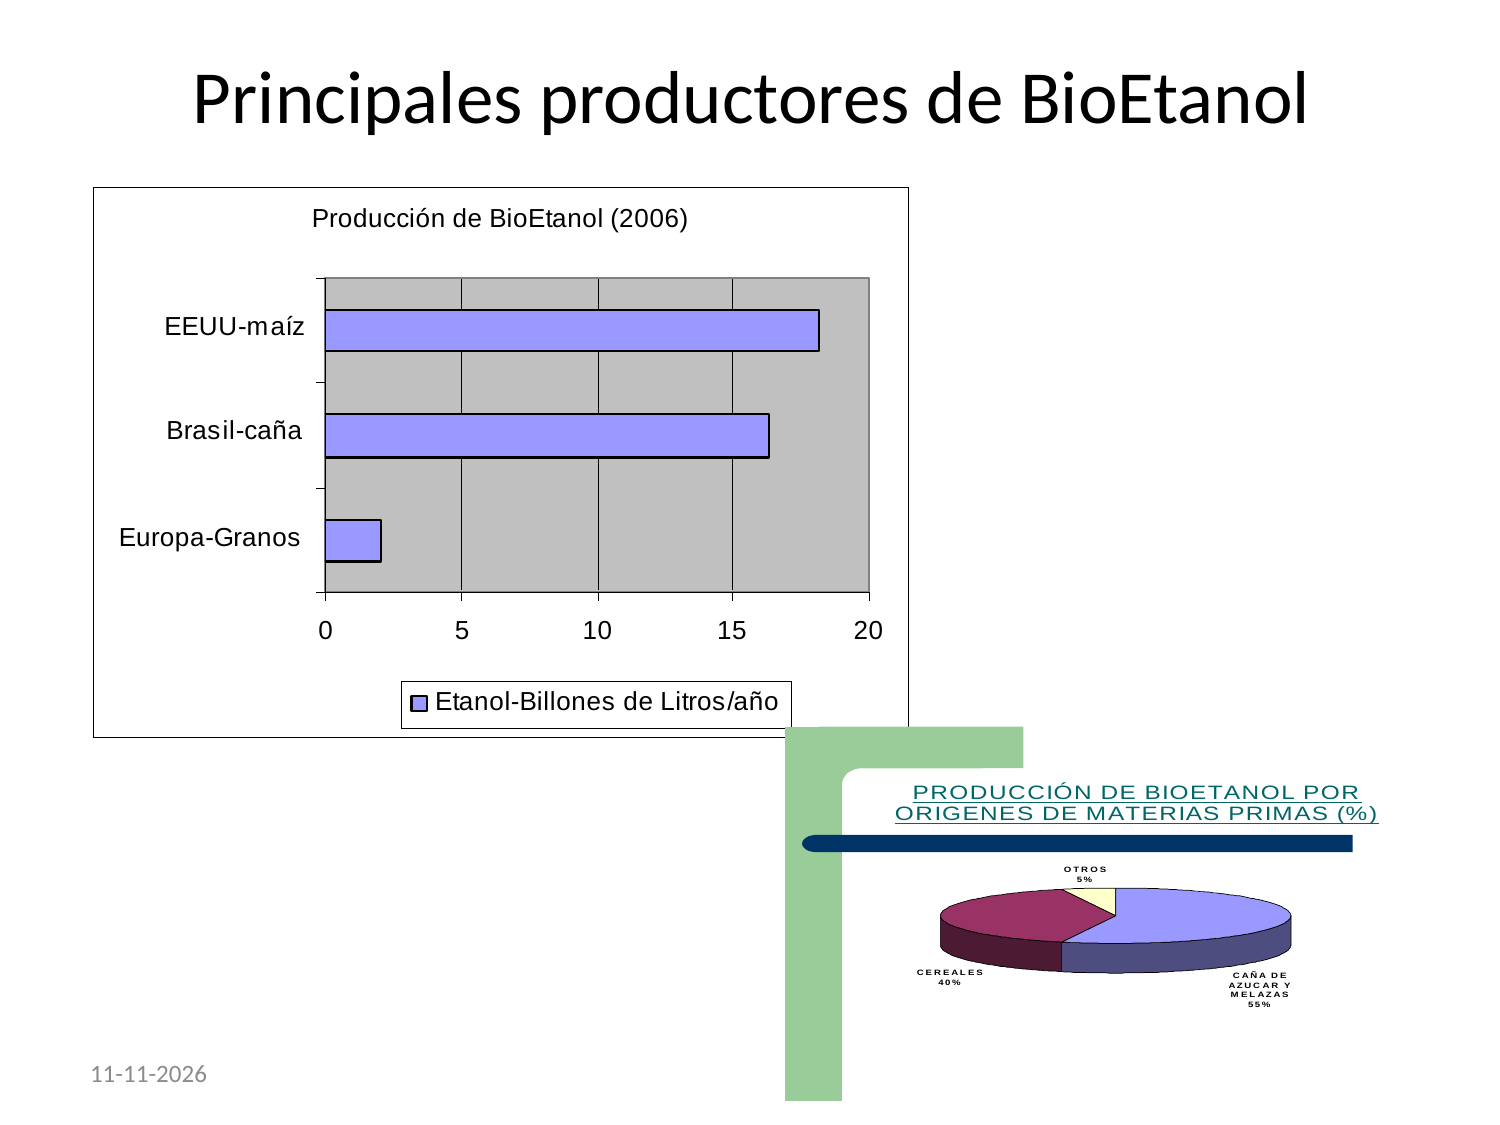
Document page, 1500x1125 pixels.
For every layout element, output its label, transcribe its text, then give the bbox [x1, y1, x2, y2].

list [81, 175, 921, 749]
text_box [784, 726, 1467, 1102]
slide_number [75, 1042, 425, 1103]
title Principales productores de BioEtanol [76, 0, 1427, 188]
